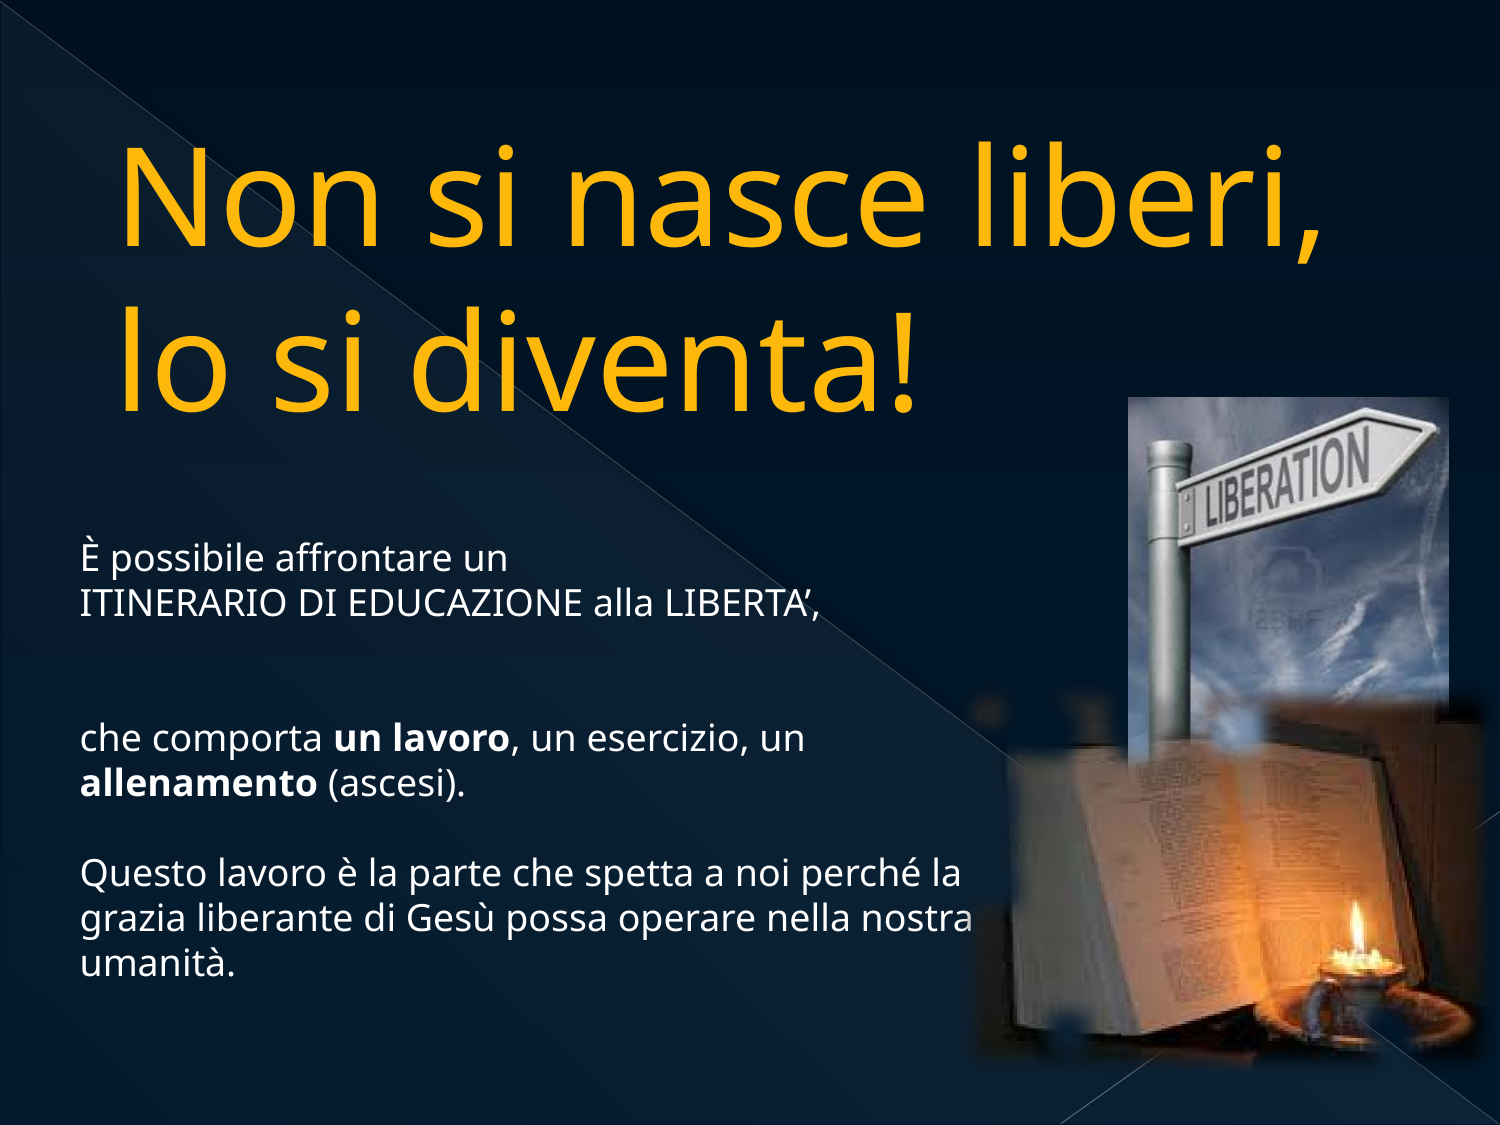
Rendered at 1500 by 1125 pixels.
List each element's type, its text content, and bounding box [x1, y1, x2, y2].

text_box Non si nasce liberi, lo si diventa! [100, 101, 1436, 447]
text_box È possibile affrontare un ITINERARIO DI EDUCAZIONE alla LIBERTA’, che comporta un lavoro, un esercizio, un allenamento (ascesi). Questo lavoro è la parte che spetta a noi perché la grazia liberante di Gesù possa operare nella nostra umanità. [64, 527, 1010, 1037]
picture [956, 396, 1500, 1078]
